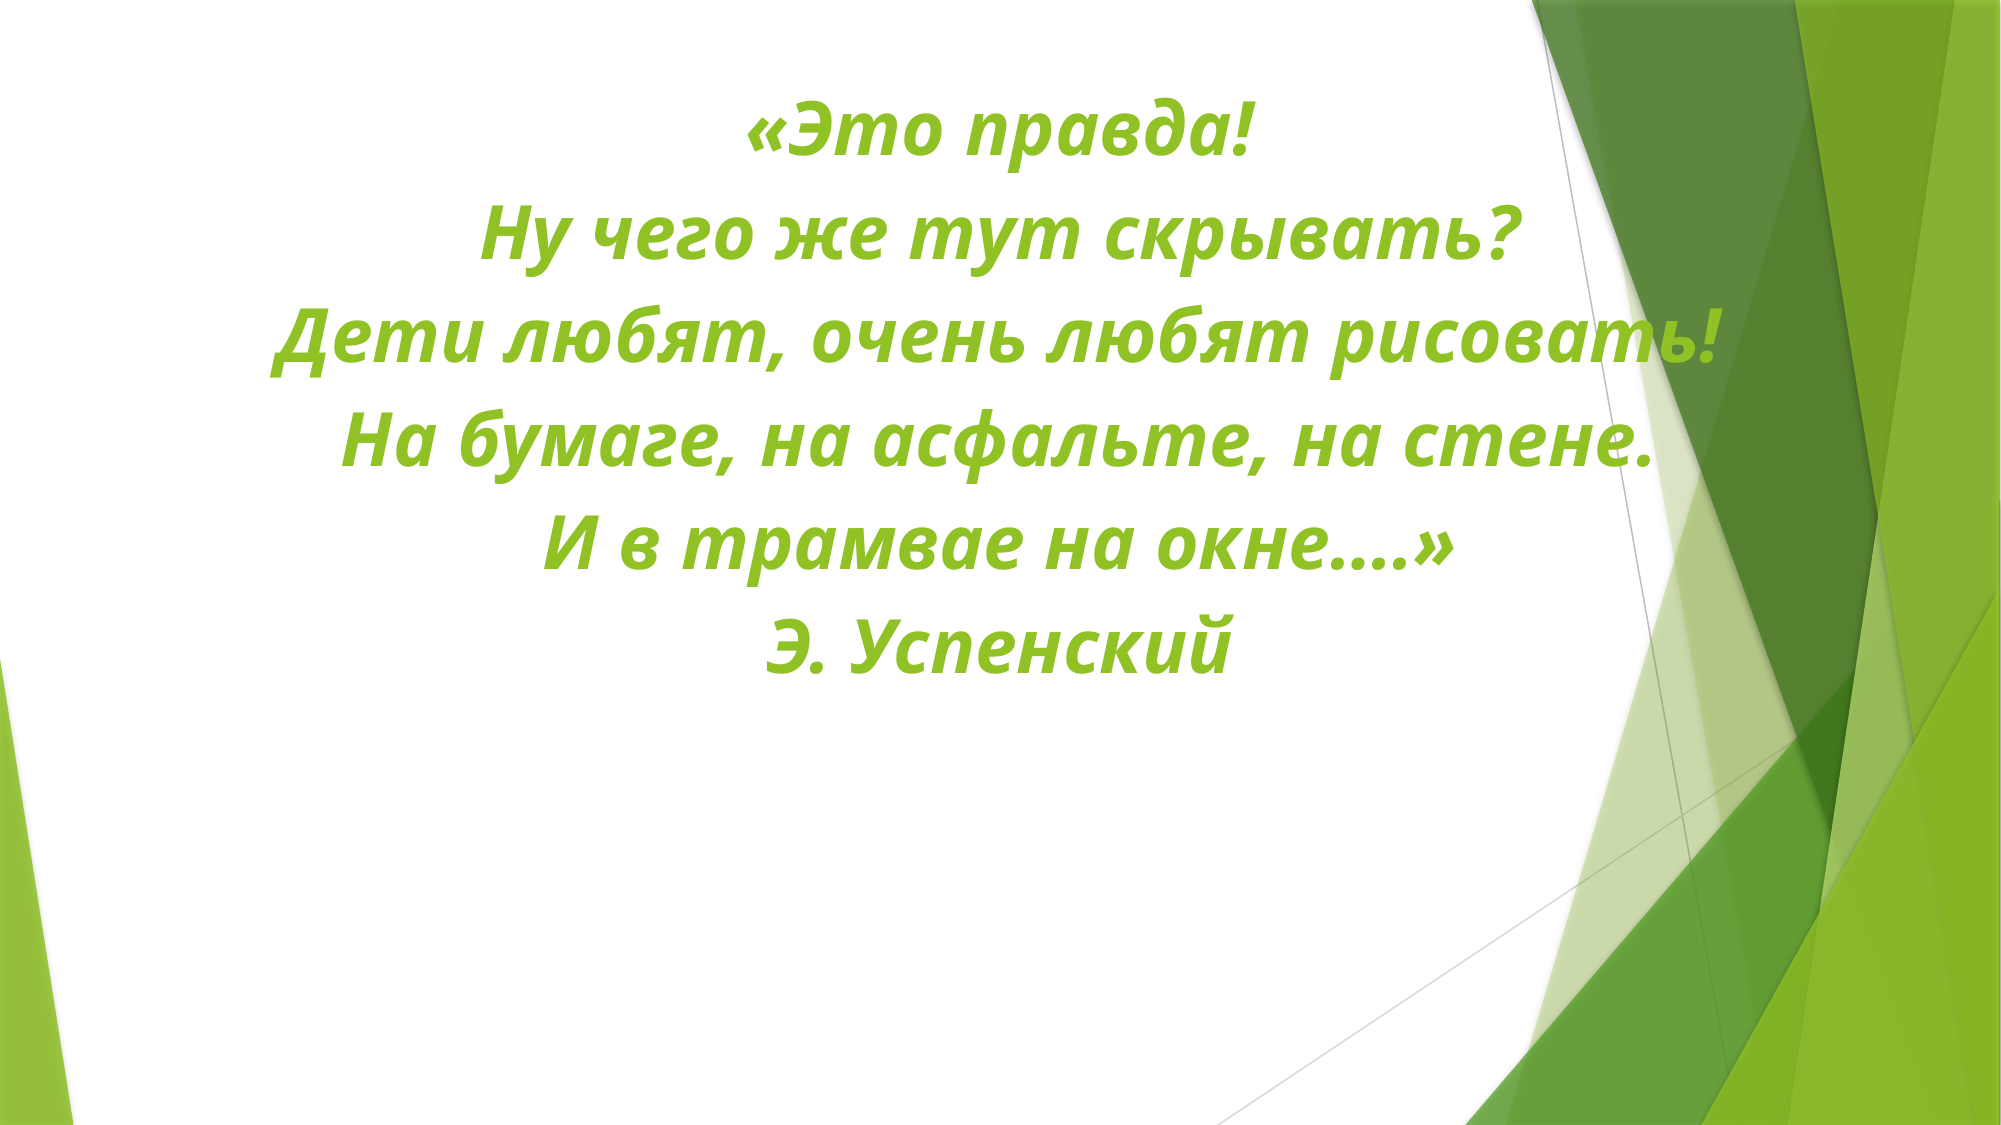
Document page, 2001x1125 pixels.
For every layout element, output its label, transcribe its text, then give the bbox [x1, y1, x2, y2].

title «Это правда! Ну чего же тут скрывать? Дети любят, очень любят рисовать! На бумаге, на асфальте, на стене. И в трамвае на окне….» Э. Успенский [137, 59, 1863, 774]
